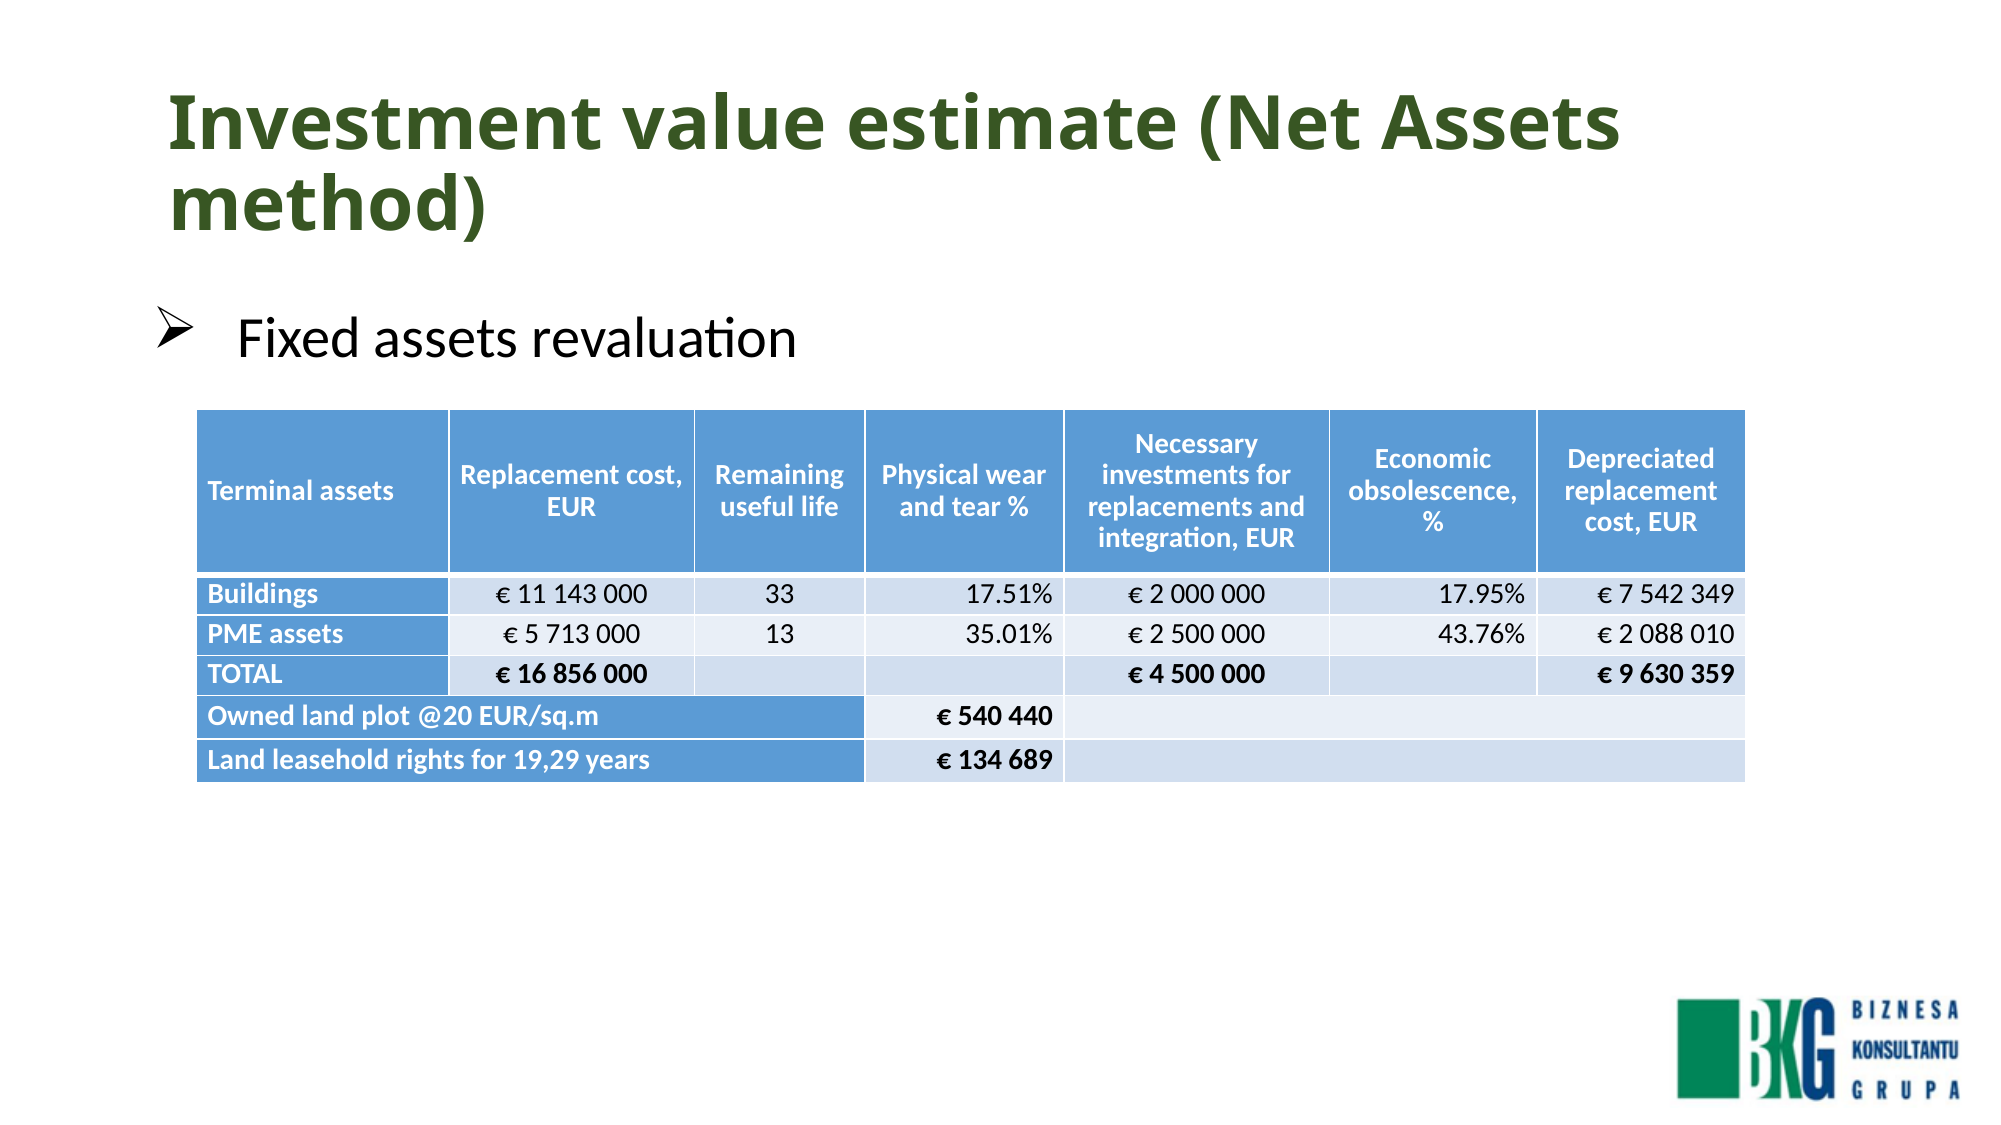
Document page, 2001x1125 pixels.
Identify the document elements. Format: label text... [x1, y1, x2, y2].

table_header Replacement cost, EUR [450, 410, 694, 572]
table_header Depreciated replacement cost, EUR [1538, 410, 1745, 572]
table_cell 13 [695, 616, 864, 655]
table_cell [866, 656, 1063, 695]
table_cell € 9 630 359 [1538, 656, 1745, 695]
table_cell [695, 656, 864, 695]
table_cell € 16 856 000 [450, 656, 694, 695]
table_cell 35.01% [866, 616, 1063, 655]
table_cell € 2 500 000 [1065, 616, 1329, 655]
table_cell € 7 542 349 [1538, 578, 1745, 614]
list Fixed assets revaluation [137, 299, 1863, 1014]
table_cell € 11 143 000 [450, 578, 694, 614]
table_cell 17.51% [866, 578, 1063, 614]
table_cell TOTAL [197, 656, 448, 695]
table_cell 33 [695, 578, 864, 614]
picture [1667, 993, 1966, 1108]
table_cell € 2 000 000 [1065, 578, 1329, 614]
table_cell Buildings [197, 578, 448, 614]
table_cell € 2 088 010 [1538, 616, 1745, 655]
table_cell Owned land plot @20 EUR/sq.m [197, 696, 864, 738]
table_cell PME assets [197, 616, 448, 655]
title Investment value estimate (Net Assets method) [153, 56, 1895, 275]
table_header Necessary investments for replacements and integration, EUR [1065, 410, 1329, 572]
table_header Terminal assets [197, 410, 448, 572]
table_cell 17.95% [1330, 578, 1536, 614]
table_header Remaining useful life [695, 410, 864, 572]
table_cell Land leasehold rights for 19,29 years [197, 740, 864, 782]
table_cell [1065, 696, 1745, 738]
table_cell [1065, 740, 1745, 782]
table_cell € 4 500 000 [1065, 656, 1329, 695]
table_cell € 540 440 [866, 696, 1063, 738]
table_header Economic obsolescence, % [1330, 410, 1536, 572]
table_cell 43.76% [1330, 616, 1536, 655]
table_header Physical wear and tear % [866, 410, 1063, 572]
table_cell € 134 689 [866, 740, 1063, 782]
table_cell € 5 713 000 [450, 616, 694, 655]
table_cell [1330, 656, 1536, 695]
